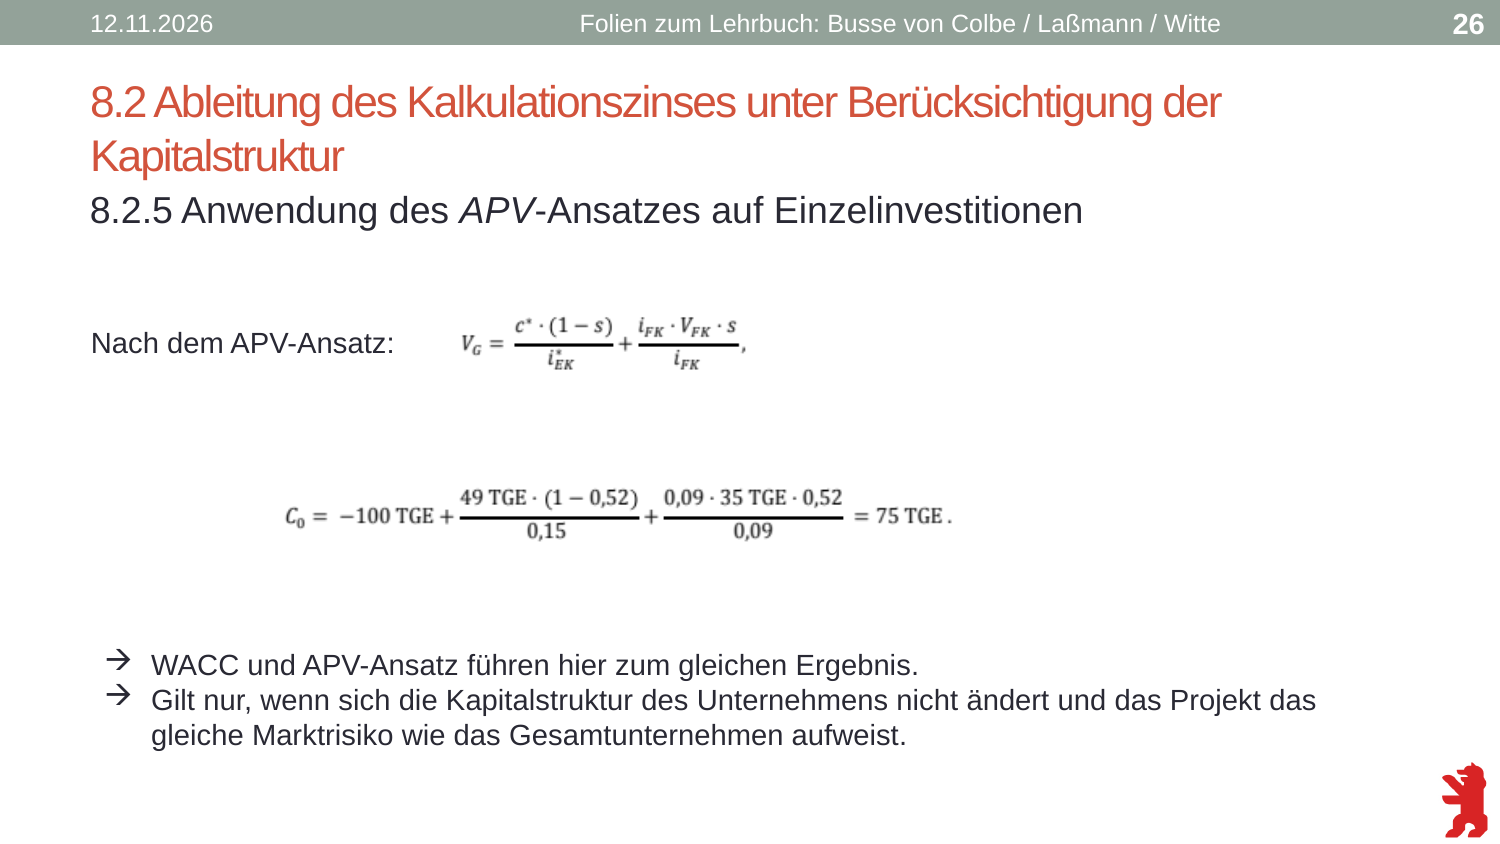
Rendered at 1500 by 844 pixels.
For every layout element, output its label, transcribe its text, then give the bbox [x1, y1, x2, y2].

text_box 8.2.5 Anwendung des APV-Ansatzes auf Einzelinvestitionen [74, 178, 1455, 239]
picture [1434, 760, 1500, 844]
text_box WACC und APV-Ansatz führen hier zum gleichen Ergebnis. Gilt nur, wenn sich die Kapitalstruktur des Unternehmens nicht ändert und das Projekt das gleiche Marktrisiko wie das Gesamtunternehmen aufweist. [89, 639, 1362, 759]
title 8.2 Ableitung des Kalkulationszinses unter Berücksichtigung der Kapitalstruktur [75, 65, 1425, 178]
picture [130, 469, 1106, 567]
text_box Nach dem APV-Ansatz: [76, 316, 127, 367]
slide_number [75, 2, 550, 43]
footer Folien zum Lehrbuch: Busse von Colbe / Laßmann / Witte [562, 2, 1238, 43]
picture [130, 298, 1077, 393]
slide_number 26 [1325, 2, 1500, 43]
